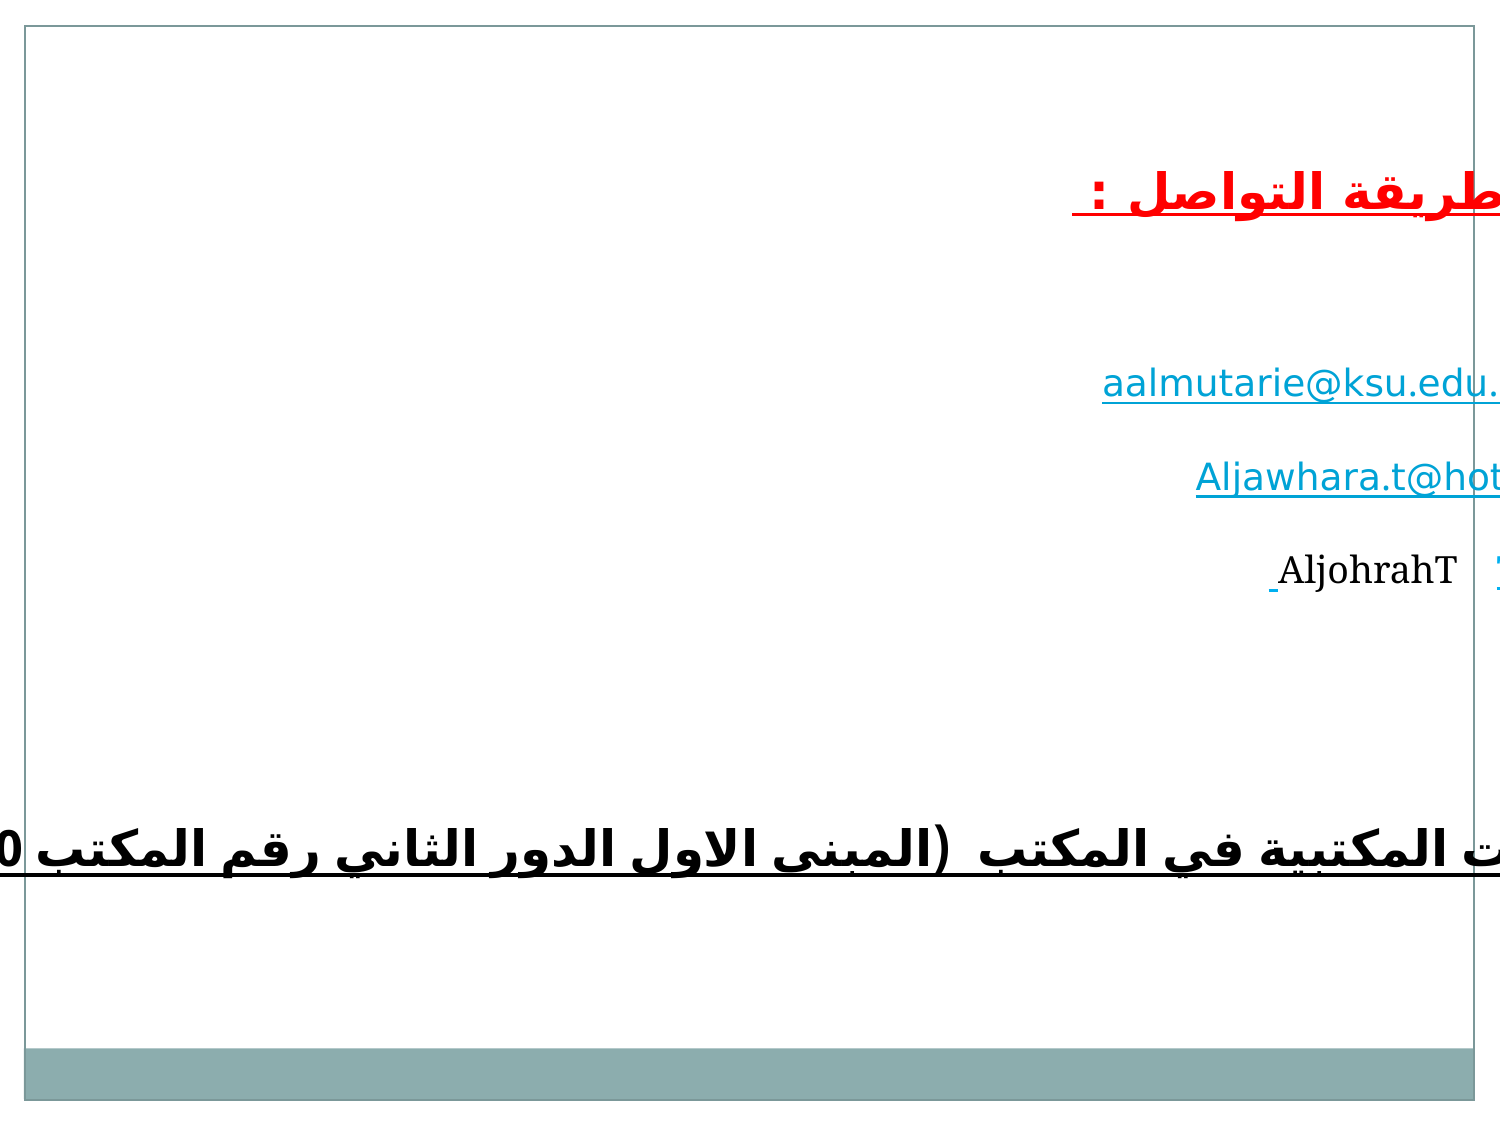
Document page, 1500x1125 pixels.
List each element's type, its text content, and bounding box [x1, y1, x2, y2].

text_box طريقة التواصل : [1057, 152, 1500, 228]
text_box الإيميل : aalmutarie@ksu.edu.sa Aljawhara.t@hotmail.com @AljohrahT Twitter الساعات المكتبية في المكتب (المبنى الاول الدور الثاني رقم المكتب 40 ) [0, 351, 1500, 1019]
